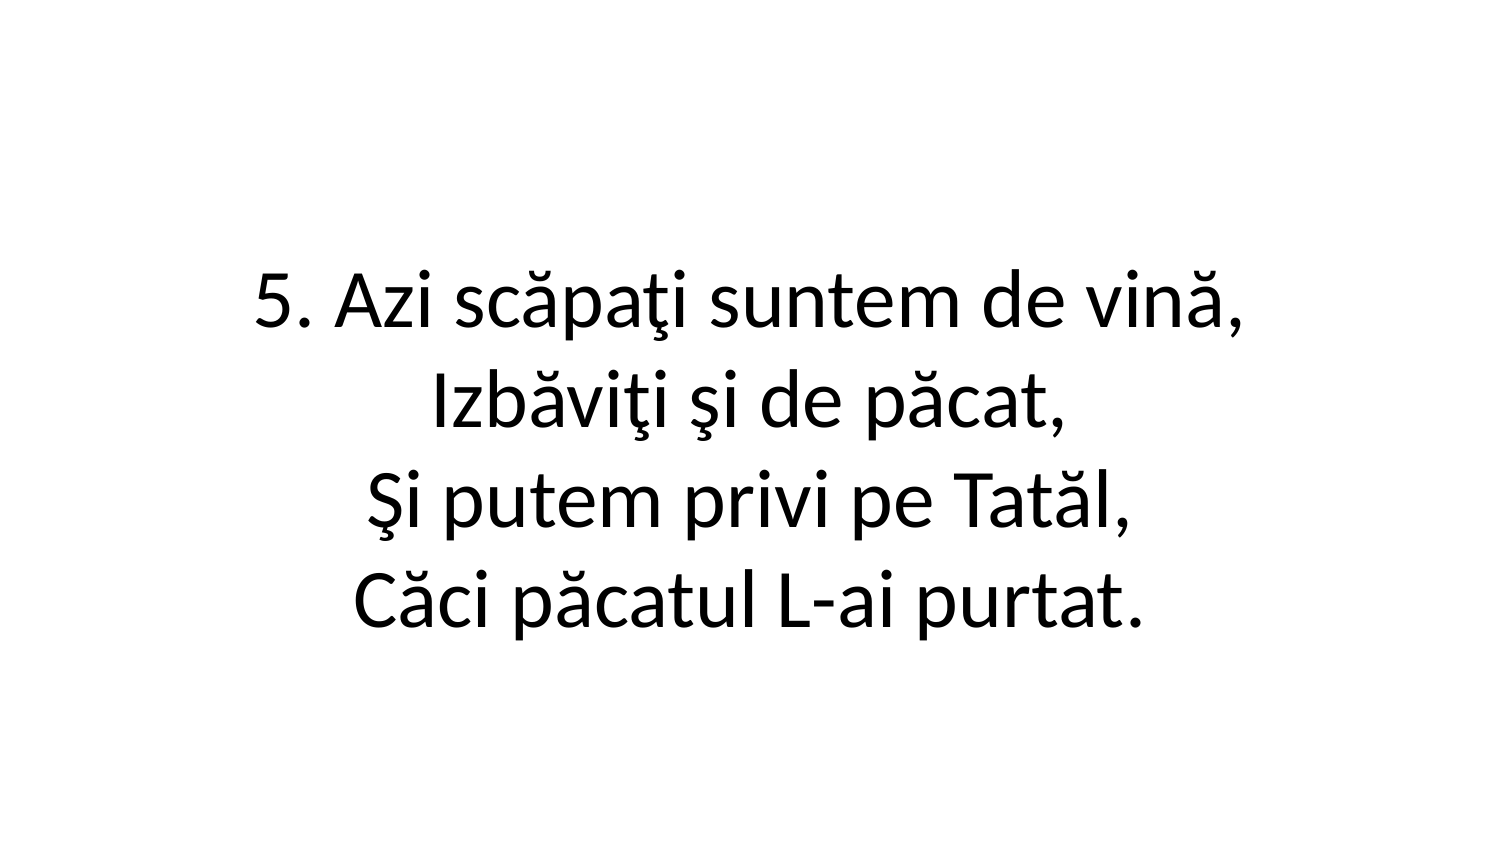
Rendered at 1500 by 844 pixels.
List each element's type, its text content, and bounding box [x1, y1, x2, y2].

text_box 5. Azi scăpaţi suntem de vină, Izbăviţi şi de păcat, Şi putem privi pe Tatăl, Căci păcatul L-ai purtat. [237, 192, 1263, 652]
